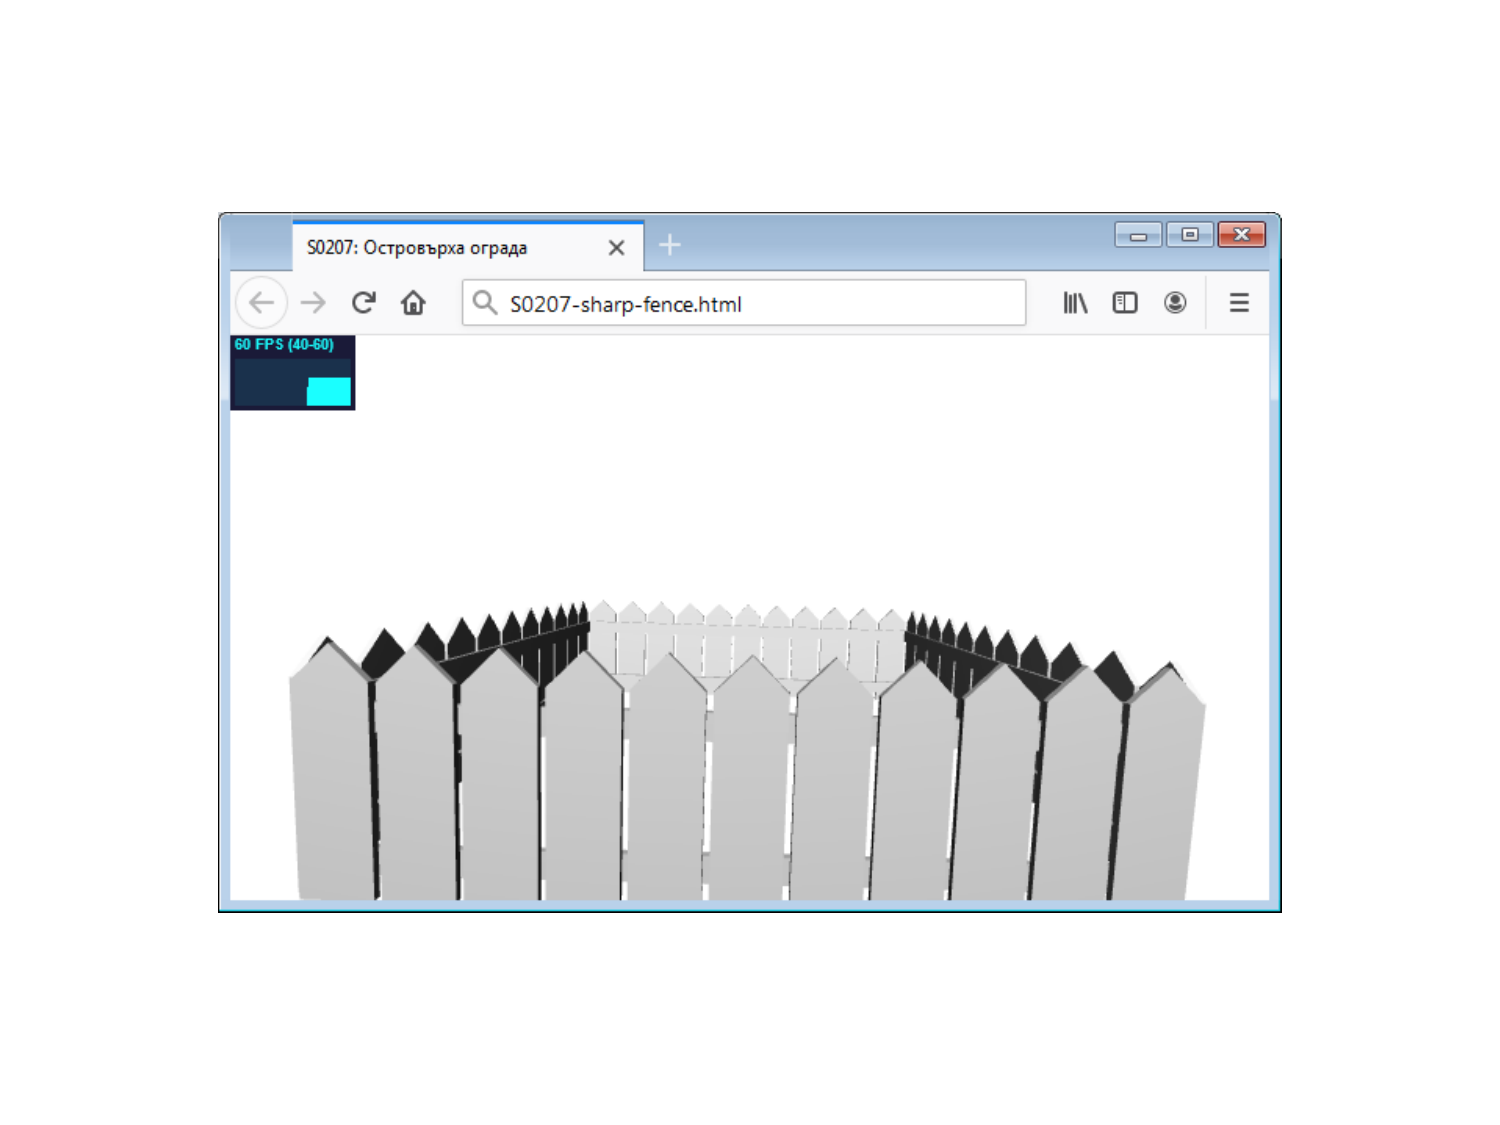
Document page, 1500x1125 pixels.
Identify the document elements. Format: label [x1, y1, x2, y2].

picture [218, 212, 1282, 913]
